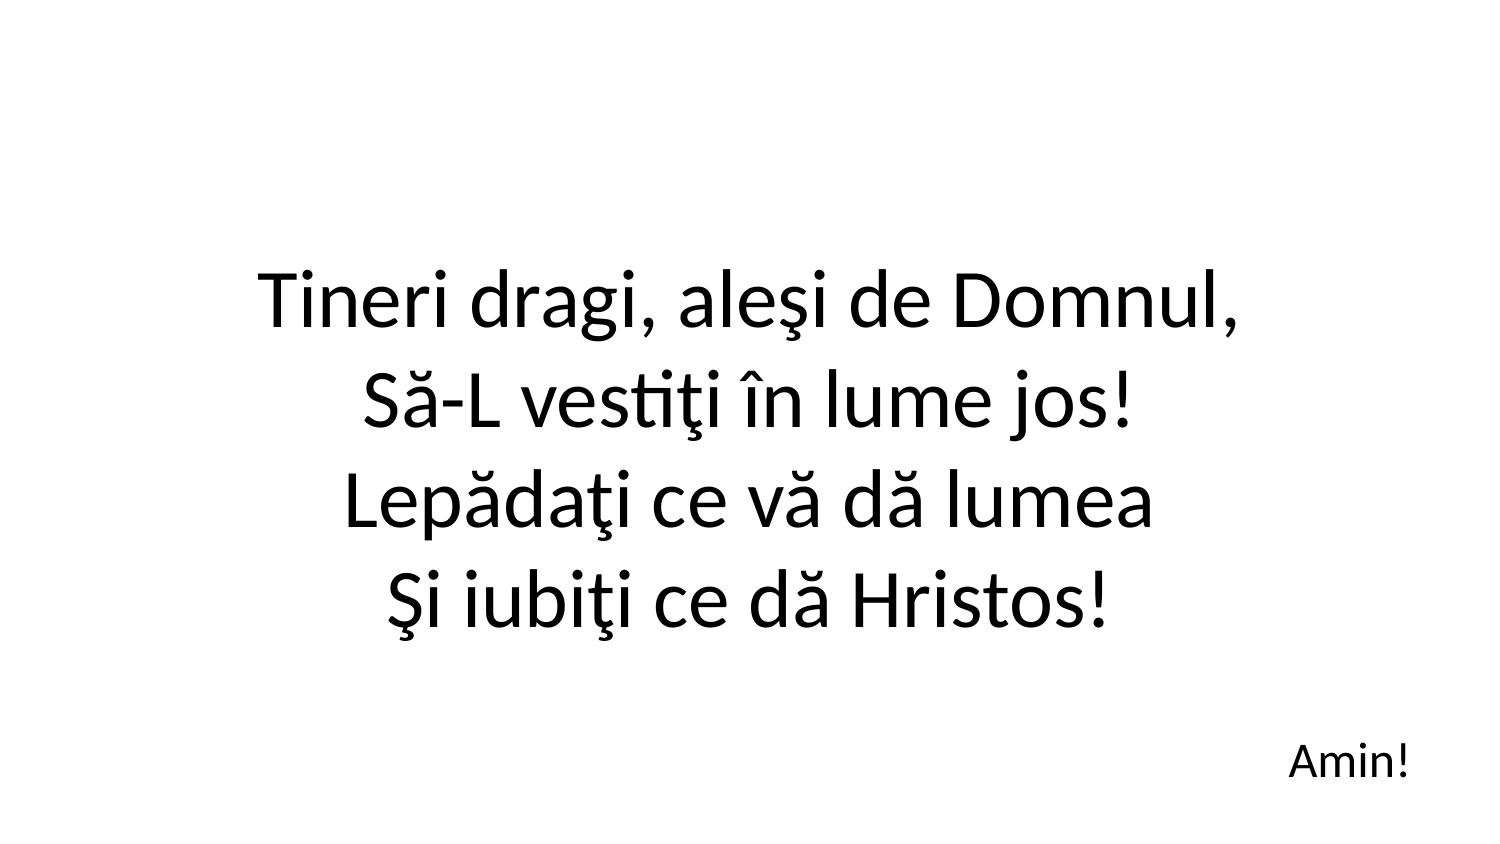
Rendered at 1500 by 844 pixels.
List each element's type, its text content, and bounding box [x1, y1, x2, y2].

text_box Amin! [1273, 674, 1427, 795]
text_box Tineri dragi, aleşi de Domnul, Să-L vestiţi în lume jos! Lepădaţi ce vă dă lumea Şi iubiţi ce dă Hristos! [243, 192, 1257, 652]
